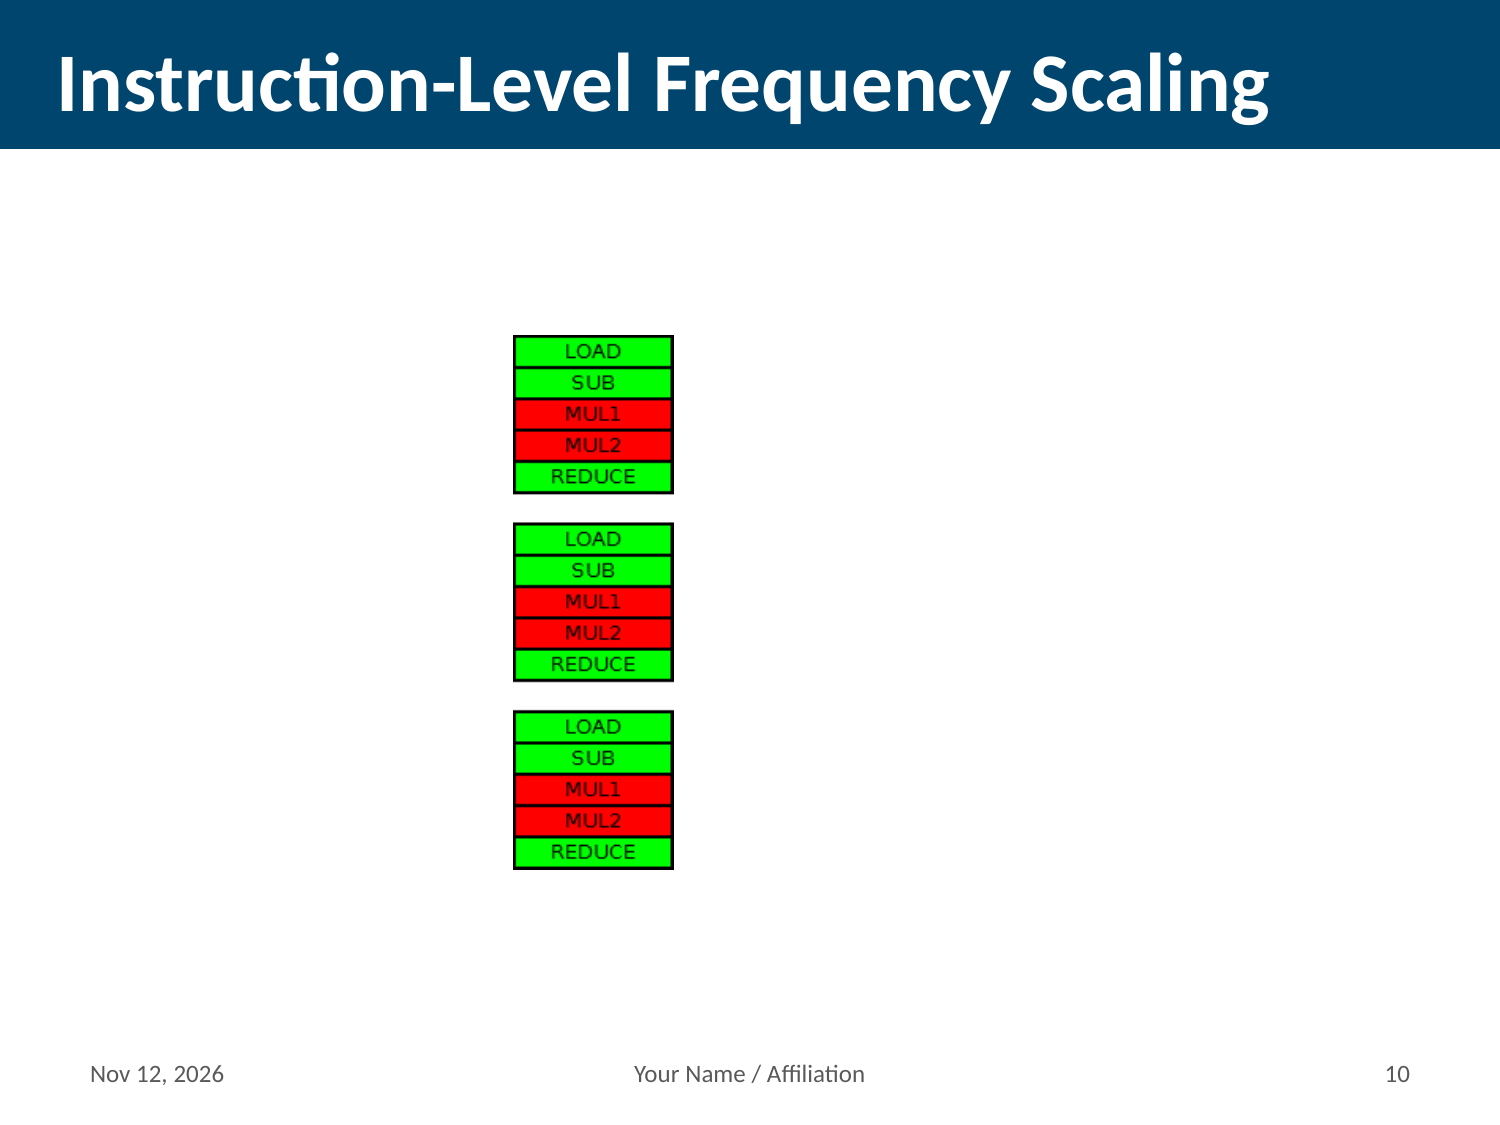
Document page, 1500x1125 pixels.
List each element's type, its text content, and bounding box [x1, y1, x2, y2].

slide_number 11-Mar-15 [75, 1042, 254, 1103]
footer Your Name / Affiliation [277, 1042, 1223, 1103]
title Instruction-Level Frequency Scaling [41, 15, 1459, 142]
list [513, 334, 674, 870]
slide_number 9 [1246, 1042, 1425, 1103]
